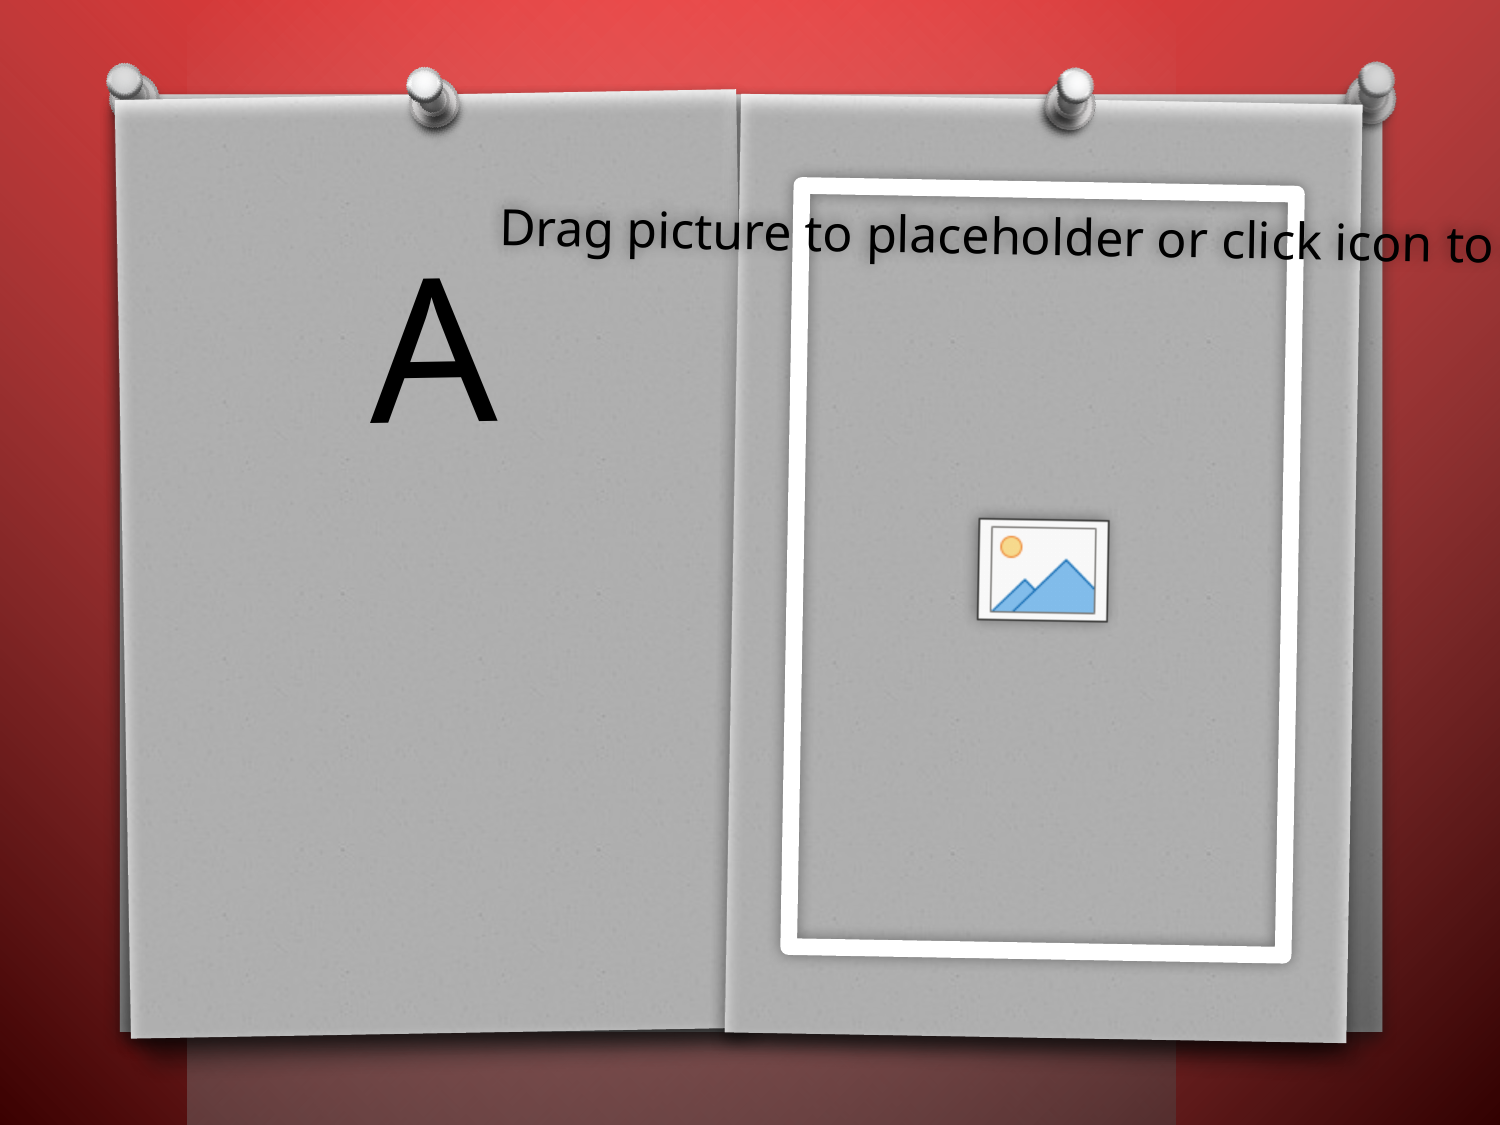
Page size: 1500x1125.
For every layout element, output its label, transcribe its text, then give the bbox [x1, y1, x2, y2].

picture [375, 33, 497, 157]
picture [803, 197, 1282, 943]
title A [179, 222, 687, 475]
picture [1016, 41, 1138, 162]
